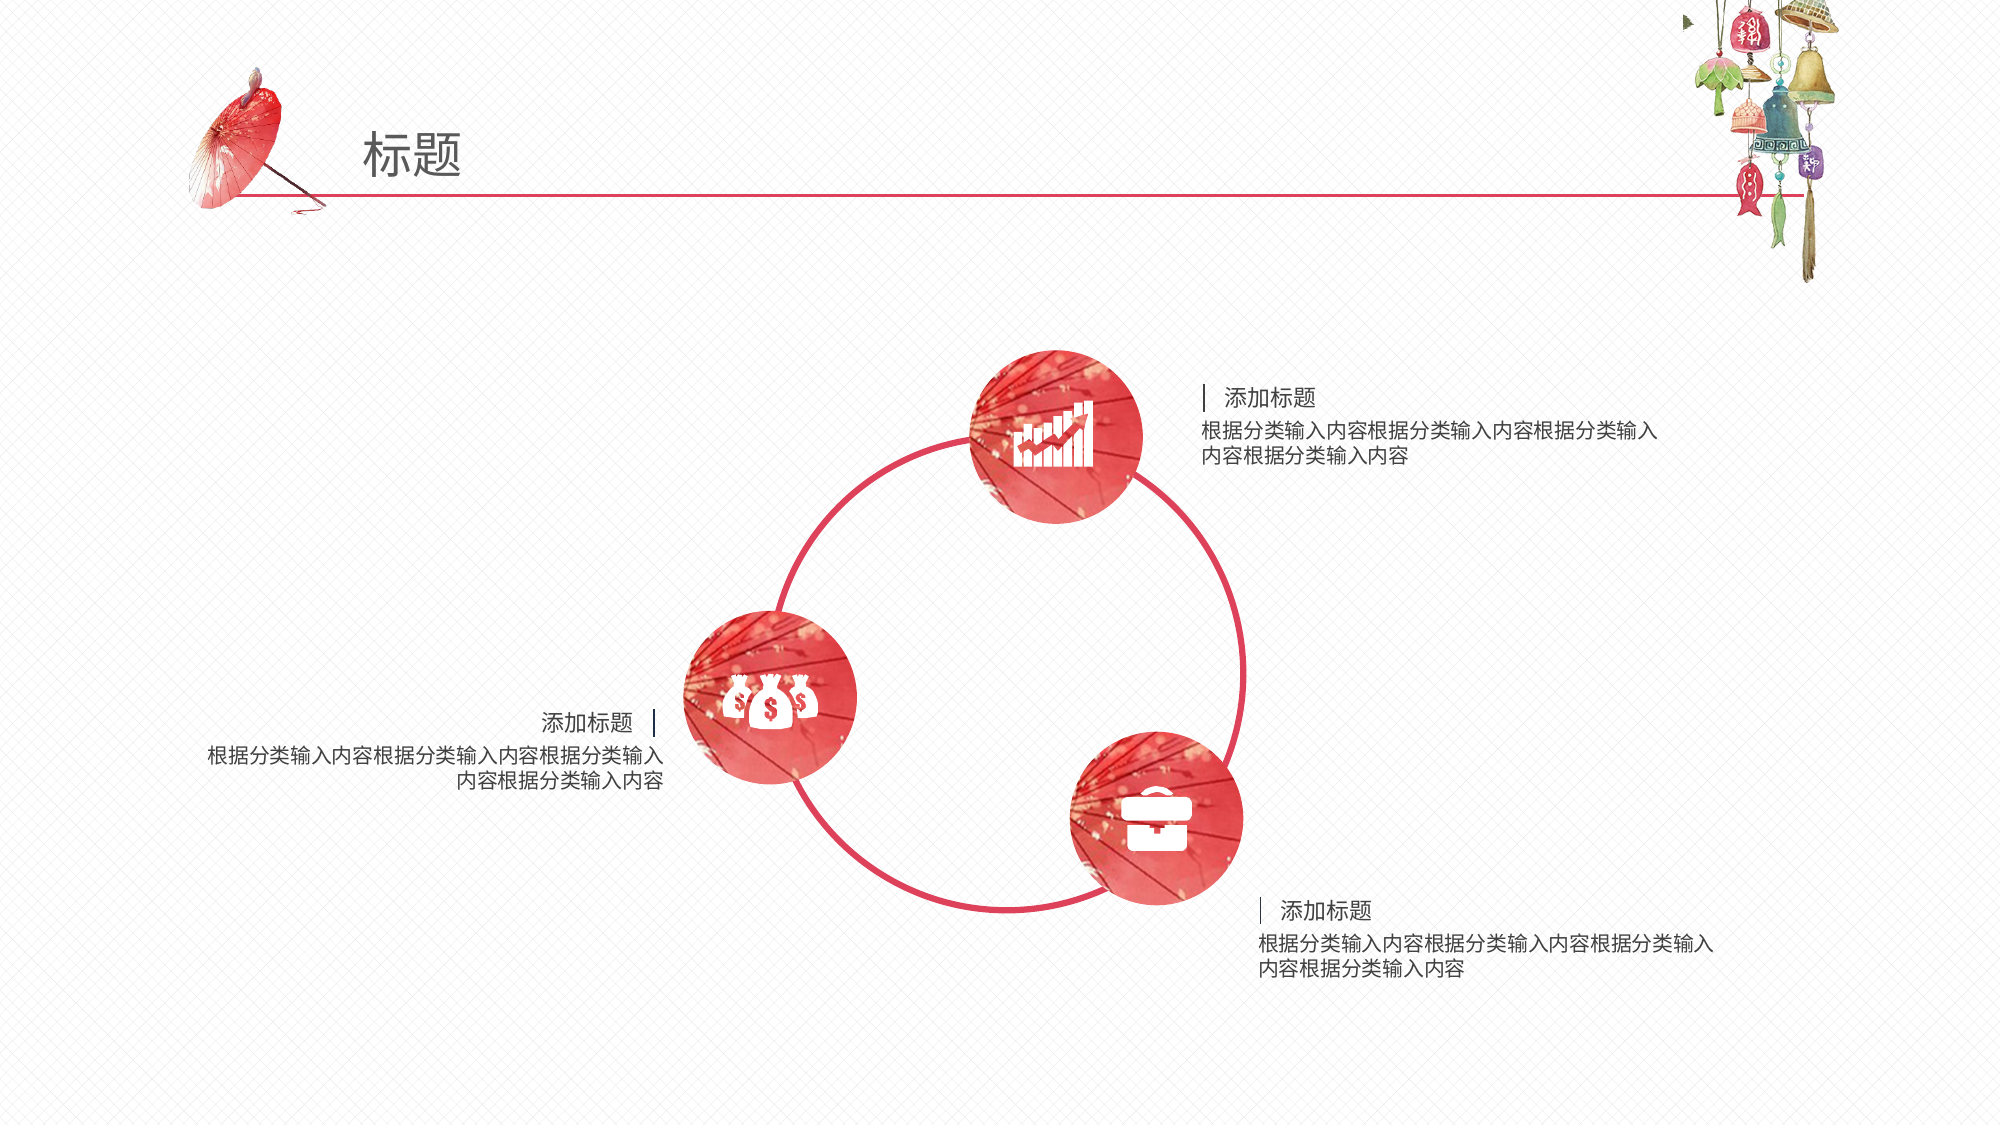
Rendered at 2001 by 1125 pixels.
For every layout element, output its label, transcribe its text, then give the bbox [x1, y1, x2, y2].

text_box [683, 350, 1244, 911]
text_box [1187, 376, 1687, 477]
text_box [1243, 889, 1744, 989]
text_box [178, 701, 679, 802]
picture [178, 41, 331, 230]
picture [1683, 0, 1888, 307]
text_box 标题 [331, 116, 506, 192]
